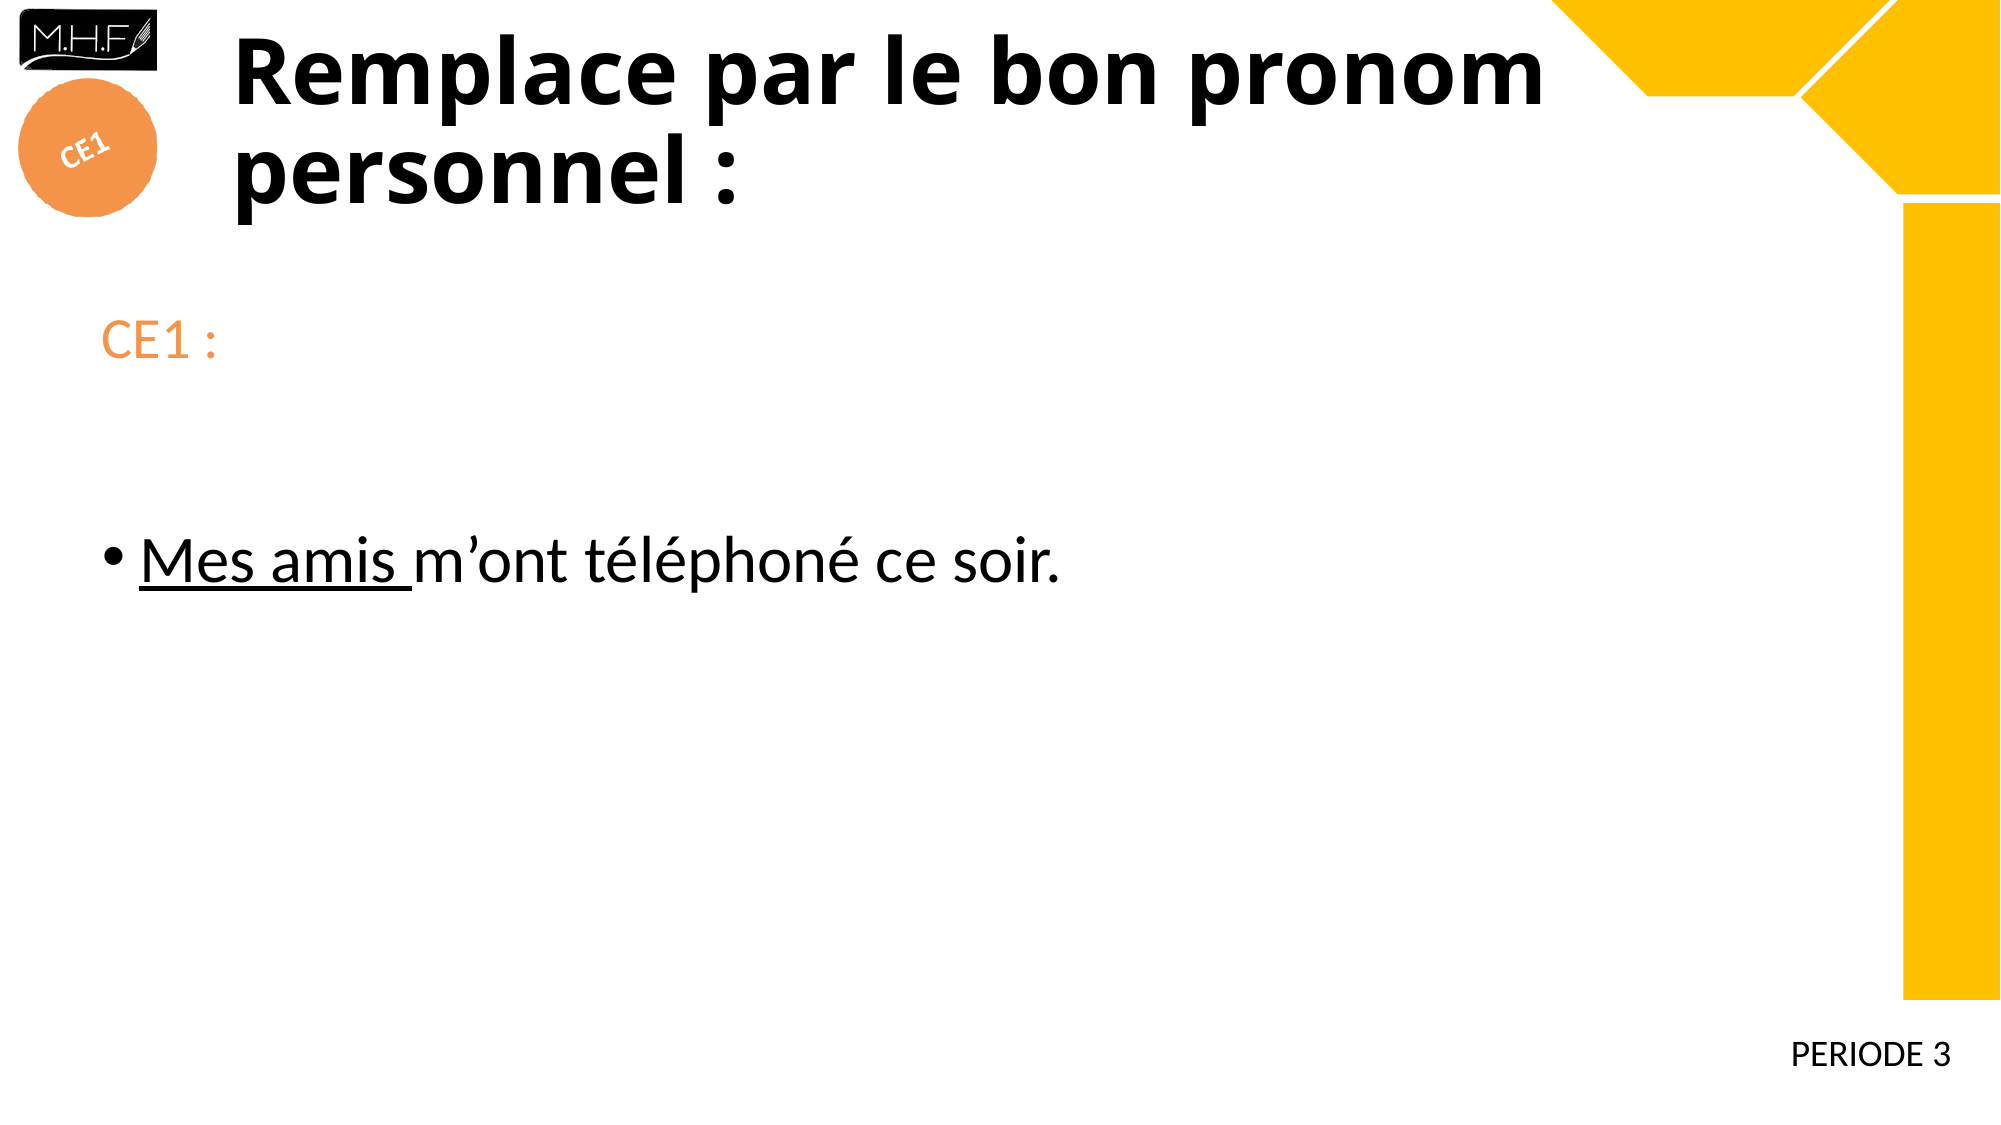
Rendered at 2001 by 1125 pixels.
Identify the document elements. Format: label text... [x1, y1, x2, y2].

picture [18, 78, 157, 218]
picture [16, 7, 157, 74]
text_box PERIODE 3 [1362, 1021, 1967, 1125]
text_box [1902, 202, 2000, 1001]
text_box [1549, 0, 1892, 98]
text_box [1799, 0, 2000, 196]
list CE1 : Mes amis m’ont téléphoné ce soir. [86, 300, 1282, 1015]
title Remplace par le bon pronom personnel : [216, 15, 1763, 233]
